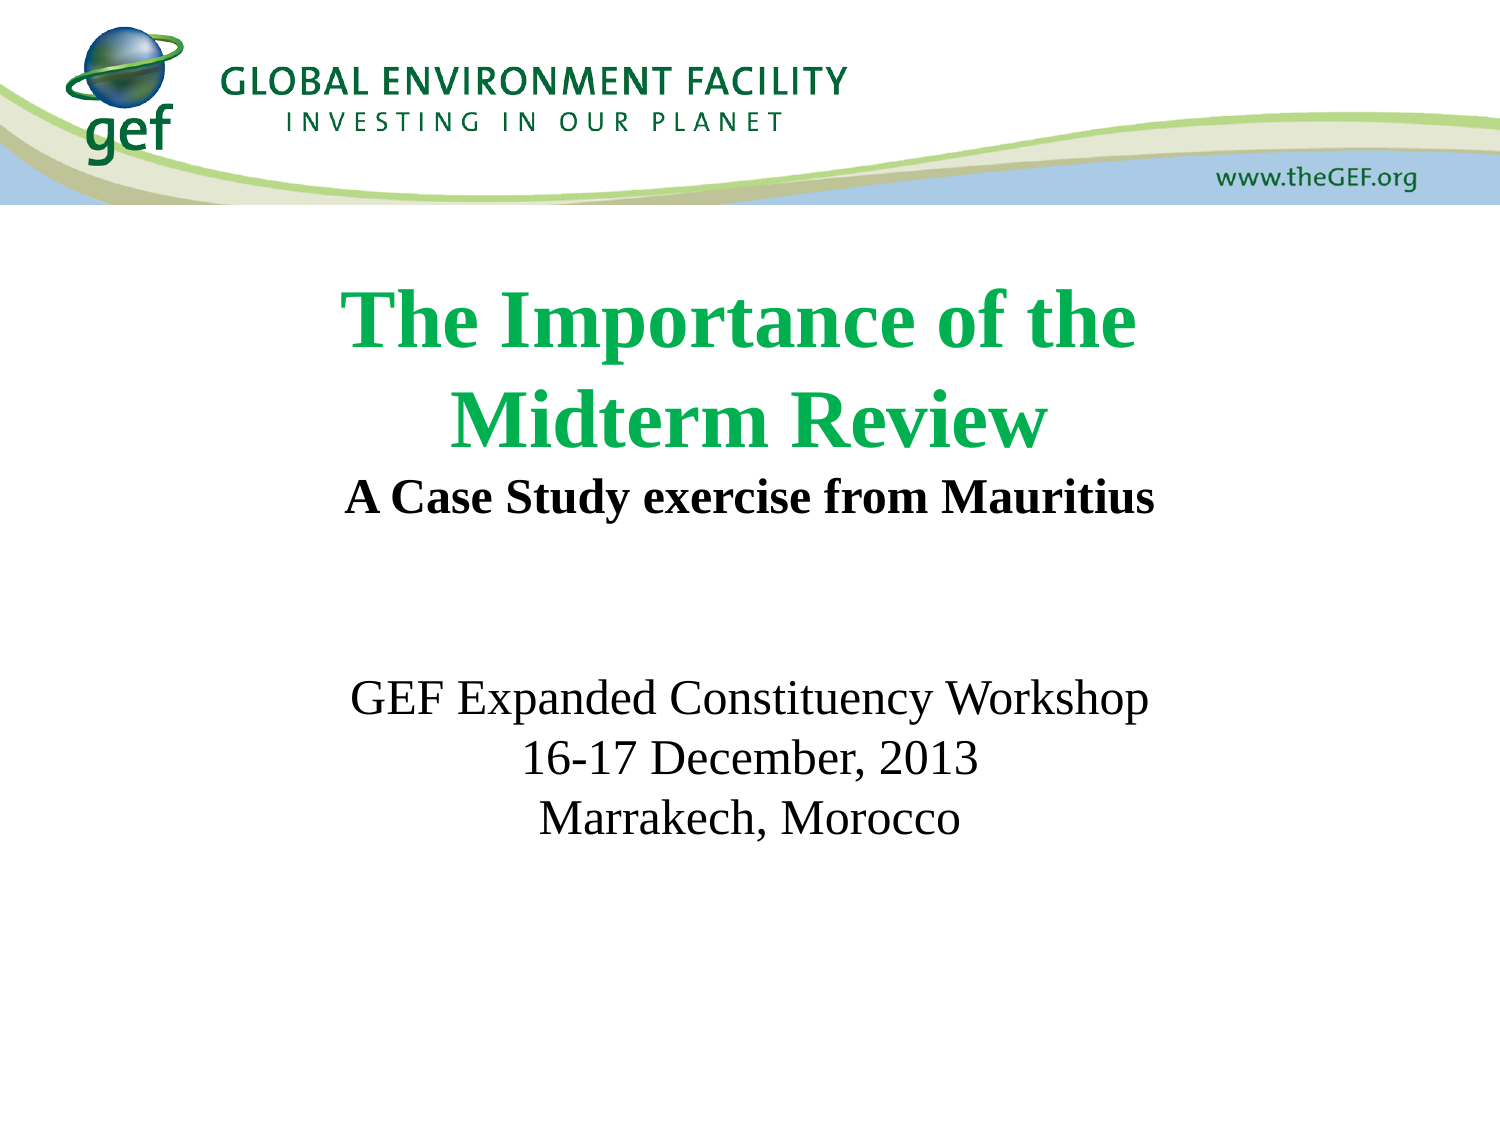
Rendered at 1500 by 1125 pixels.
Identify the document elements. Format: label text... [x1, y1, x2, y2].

title The Importance of the Midterm Review A Case Study exercise from Mauritius [87, 262, 1413, 526]
picture [0, 0, 1500, 205]
subtitle GEF Expanded Constituency Workshop 16-17 December, 2013 Marrakech, Morocco [149, 587, 1351, 926]
